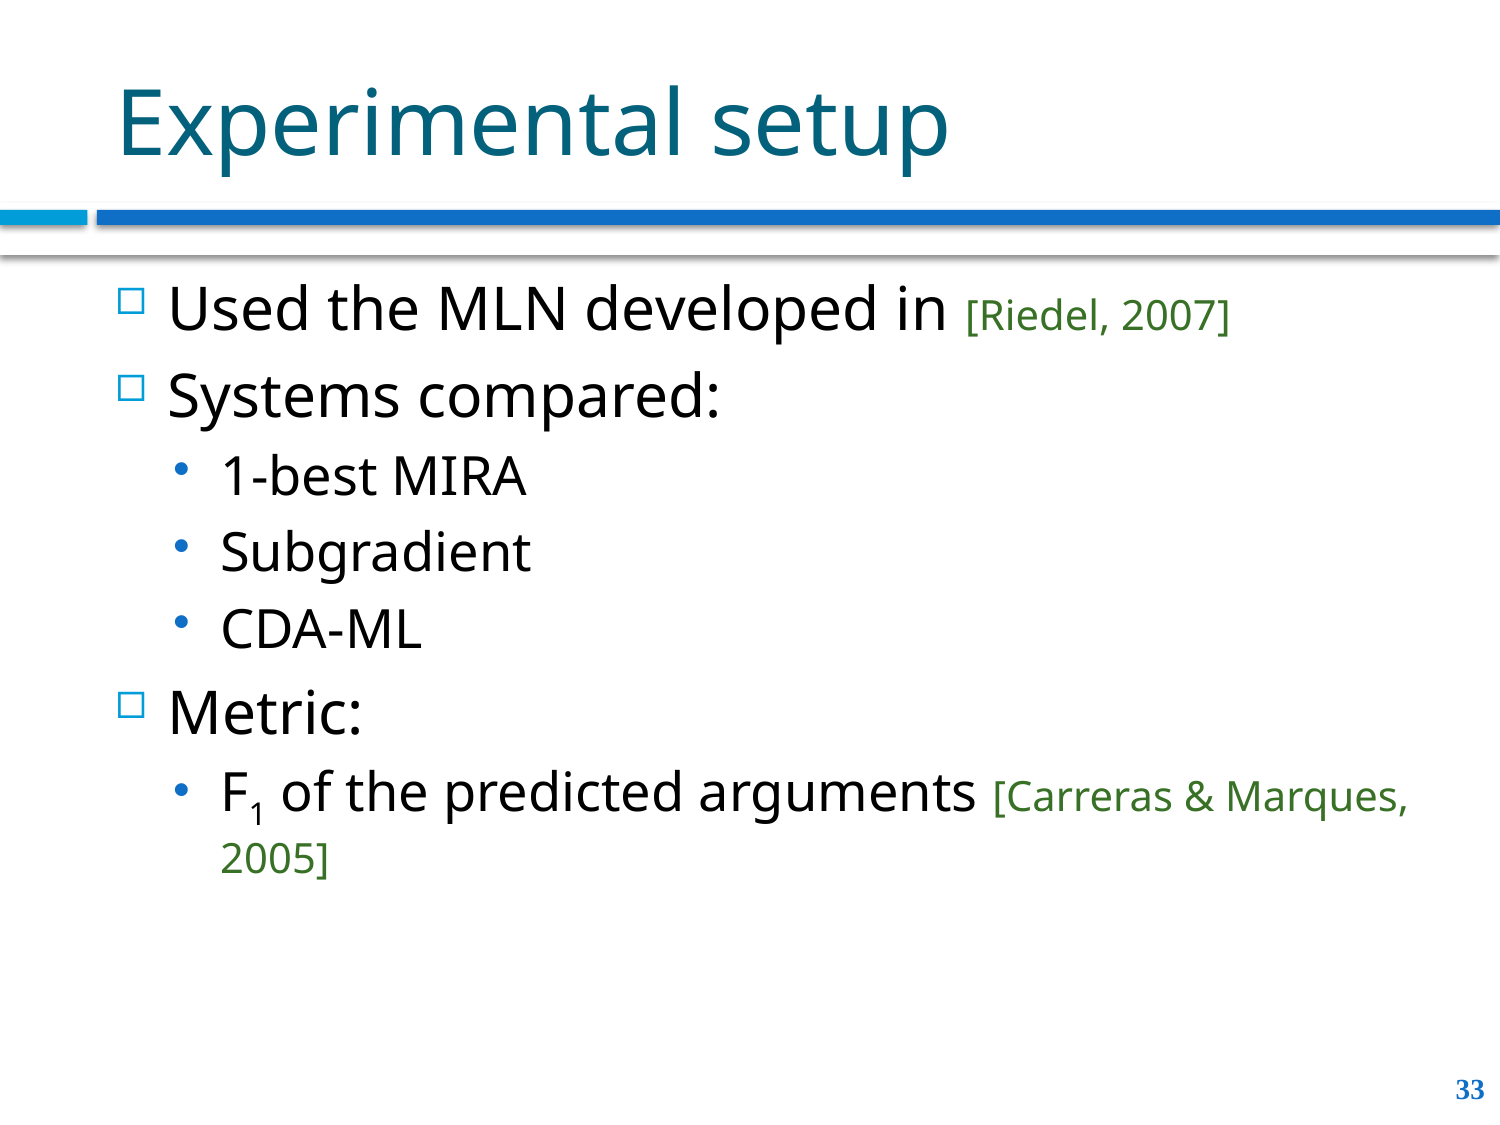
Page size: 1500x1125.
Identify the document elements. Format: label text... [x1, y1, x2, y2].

slide_number 33 [1425, 1050, 1500, 1125]
title Experimental setup [100, 37, 1438, 200]
list Used the MLN developed in [Riedel, 2007] Systems compared: 1-best MIRA Subgradient CDA-ML Metric: F1 of the predicted arguments [Carreras & Marques, 2005] [100, 262, 1438, 1000]
